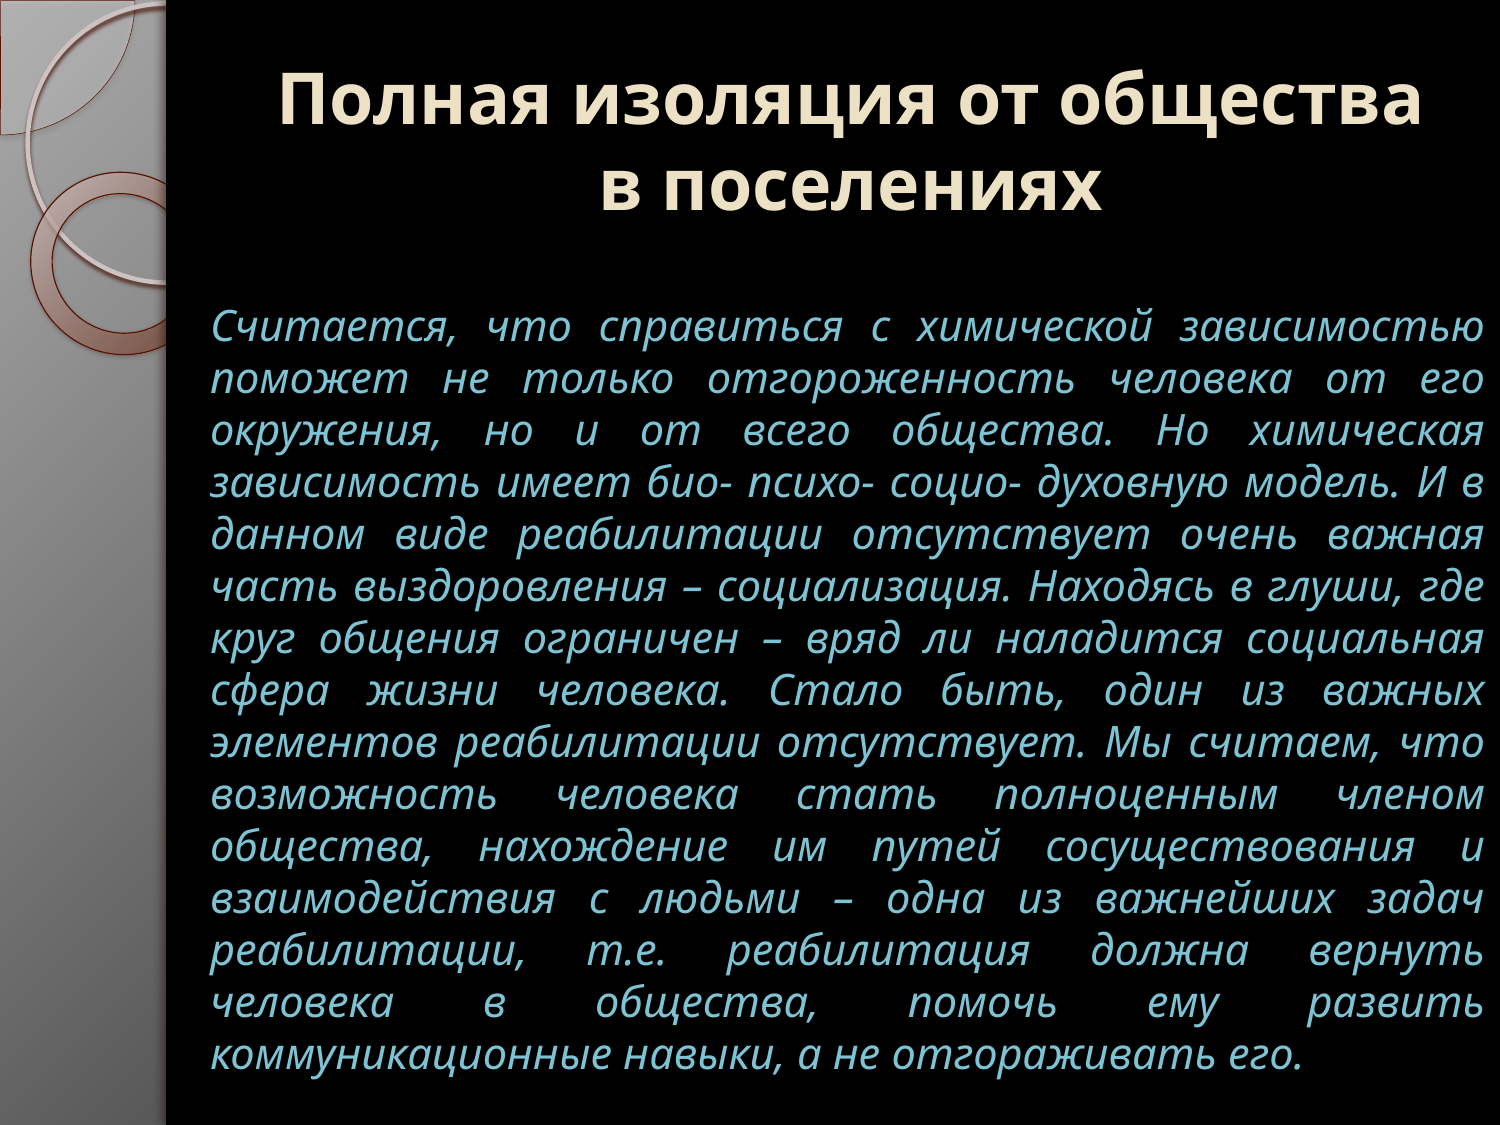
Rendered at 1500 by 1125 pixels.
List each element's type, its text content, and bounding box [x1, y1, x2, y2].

title Полная изоляция от общества в поселениях [235, 45, 1466, 233]
list Считается, что справиться с химической зависимостью поможет не только отгороженность человека от его окружения, но и от всего общества. Но химическая зависимость имеет био- психо- социо- духовную модель. И в данном виде реабилитации отсутствует очень важная часть выздоровления – социализация. Находясь в глуши, где круг общения ограничен – вряд ли наладится социальная сфера жизни человека. Стало быть, один из важных элементов реабилитации отсутствует. Мы считаем, что возможность человека стать полноценным членом общества, нахождение им путей сосуществования и взаимодействия с людьми – одна из важнейших задач реабилитации, т.е. реабилитация должна вернуть человека в общества, помочь ему развить коммуникационные навыки, а не отгораживать его. [183, 290, 1500, 1106]
